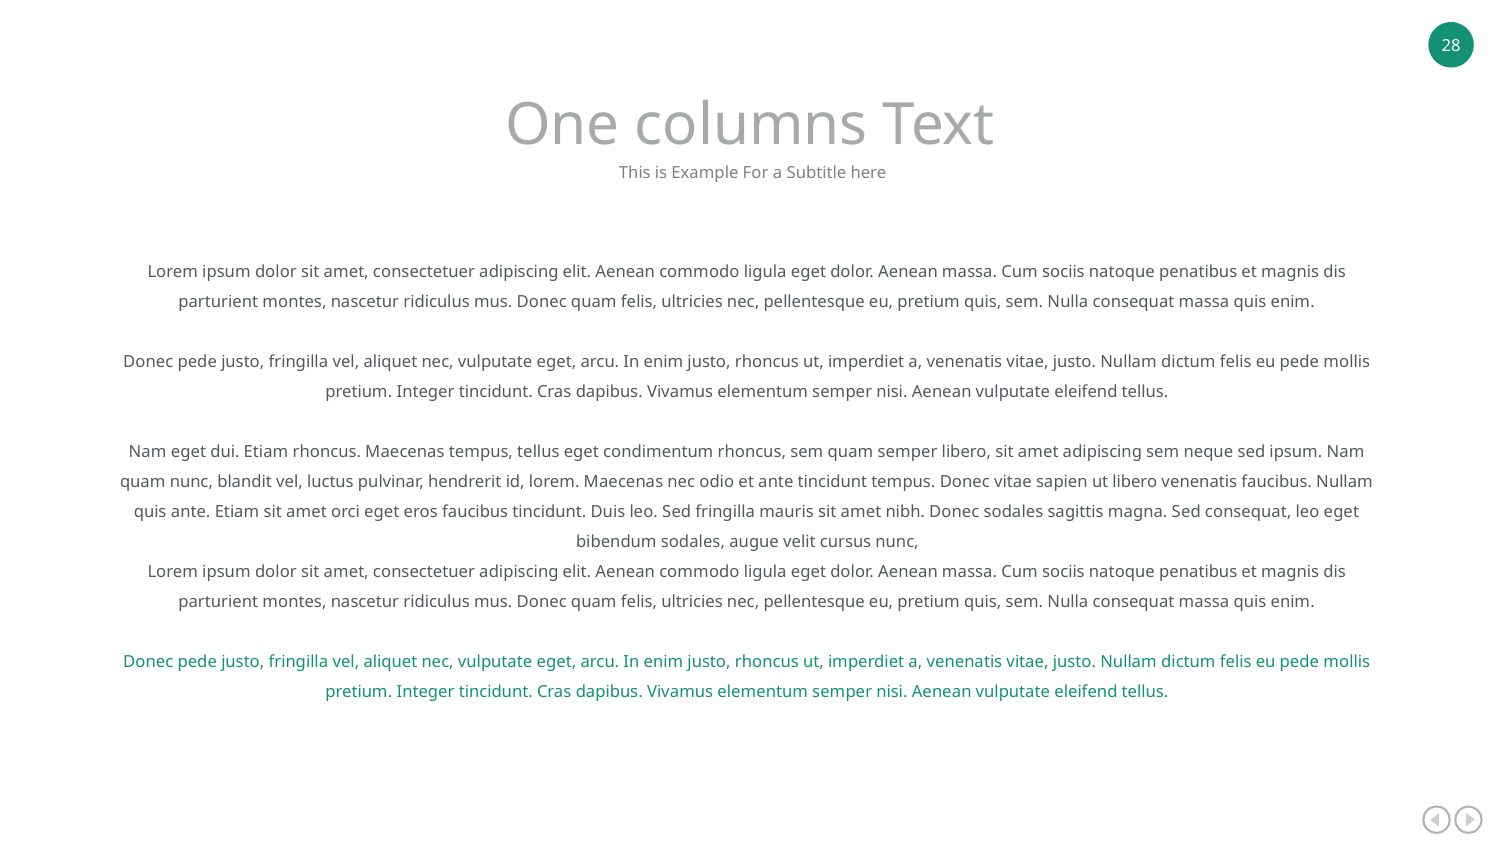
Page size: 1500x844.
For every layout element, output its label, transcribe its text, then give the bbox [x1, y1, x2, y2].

text_box Lorem ipsum dolor sit amet, consectetuer adipiscing elit. Aenean commodo ligula eget dolor. Aenean massa. Cum sociis natoque penatibus et magnis dis parturient montes, nascetur ridiculus mus. Donec quam felis, ultricies nec, pellentesque eu, pretium quis, sem. Nulla consequat massa quis enim. Donec pede justo, fringilla vel, aliquet nec, vulputate eget, arcu. In enim justo, rhoncus ut, imperdiet a, venenatis vitae, justo. Nullam dictum felis eu pede mollis pretium. Integer tincidunt. Cras dapibus. Vivamus elementum semper nisi. Aenean vulputate eleifend tellus. Nam eget dui. Etiam rhoncus. Maecenas tempus, tellus eget condimentum rhoncus, sem quam semper libero, sit amet adipiscing sem neque sed ipsum. Nam quam nunc, blandit vel, luctus pulvinar, hendrerit id, lorem. Maecenas nec odio et ante tincidunt tempus. Donec vitae sapien ut libero venenatis faucibus. Nullam quis ante. Etiam sit amet orci eget eros faucibus tincidunt. Duis leo. Sed fringilla mauris sit amet nibh. Donec sodales sagittis magna. Sed consequat, leo eget bibendum sodales, augue velit cursus nunc, Lorem ipsum dolor sit amet, consectetuer adipiscing elit. Aenean commodo ligula eget dolor. Aenean massa. Cum sociis natoque penatibus et magnis dis parturient montes, nascetur ridiculus mus. Donec quam felis, ultricies nec, pellentesque eu, pretium quis, sem. Nulla consequat massa quis enim. Donec pede justo, fringilla vel, aliquet nec, vulputate eget, arcu. In enim justo, rhoncus ut, imperdiet a, venenatis vitae, justo. Nullam dictum felis eu pede mollis pretium. Integer tincidunt. Cras dapibus. Vivamus elementum semper nisi. Aenean vulputate eleifend tellus. [104, 248, 1391, 704]
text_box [563, 77, 943, 183]
